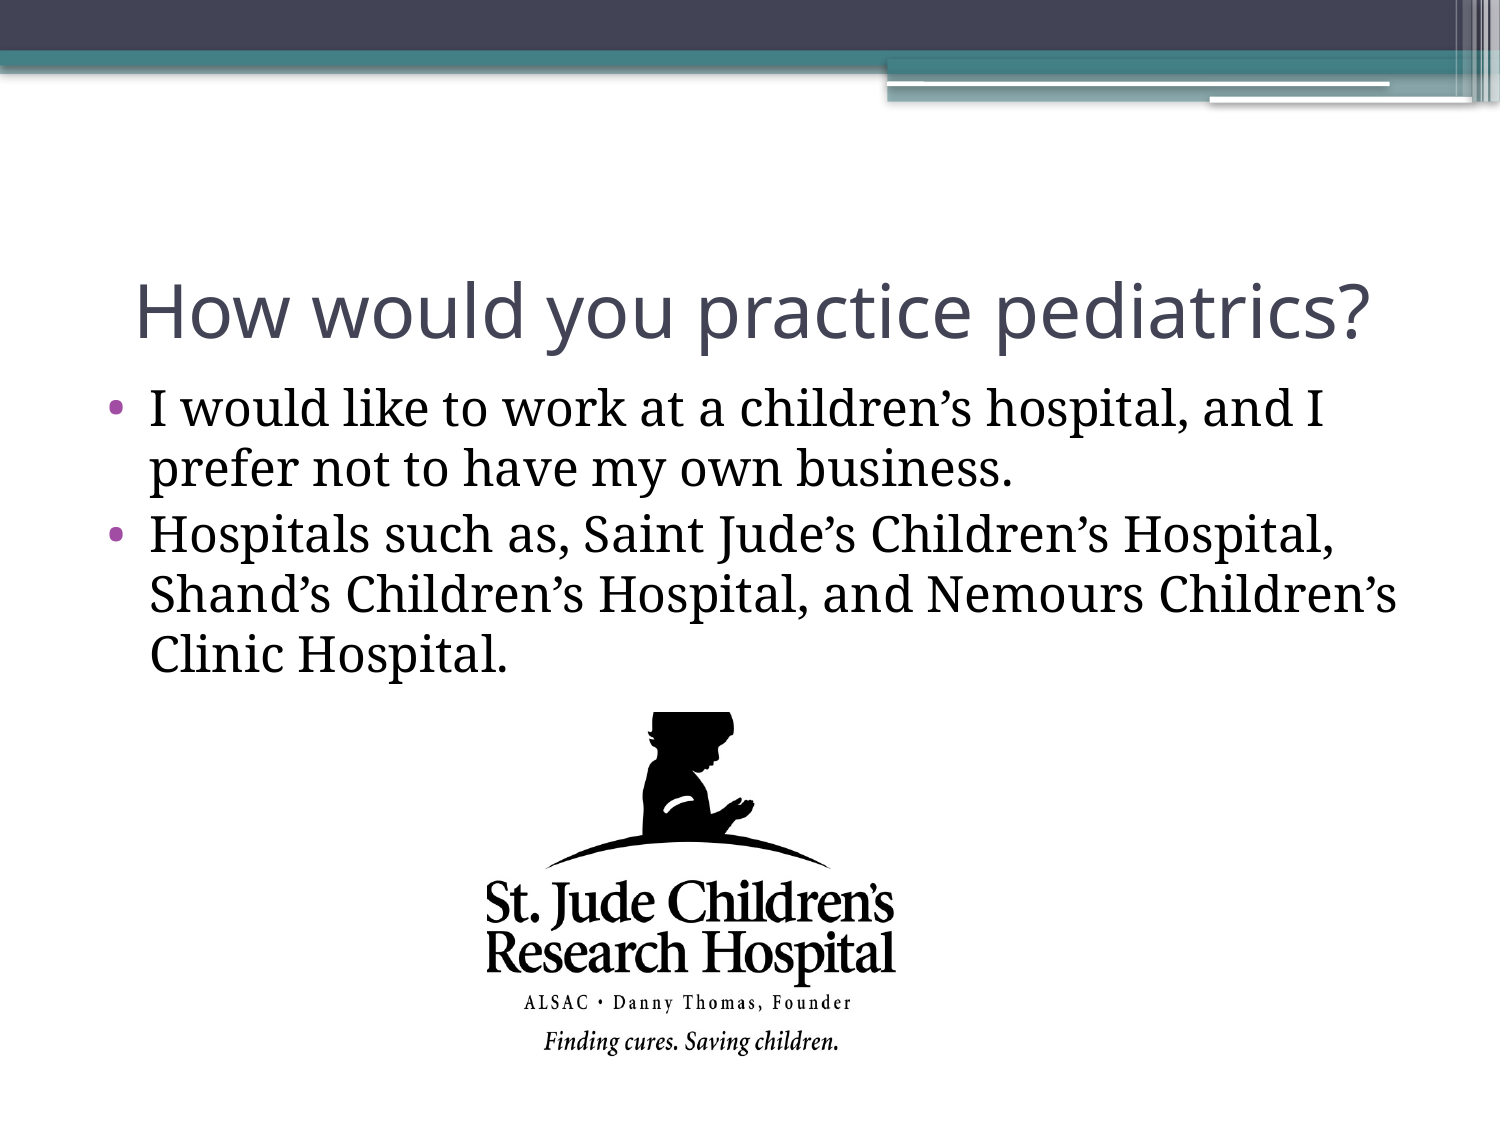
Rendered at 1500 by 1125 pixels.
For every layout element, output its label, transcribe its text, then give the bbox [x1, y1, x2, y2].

picture [487, 712, 904, 1063]
title How would you practice pediatrics? [75, 187, 1425, 363]
list I would like to work at a children’s hospital, and I prefer not to have my own business. Hospitals such as, Saint Jude’s Children’s Hospital, Shand’s Children’s Hospital, and Nemours Children’s Clinic Hospital. [75, 368, 1425, 1079]
